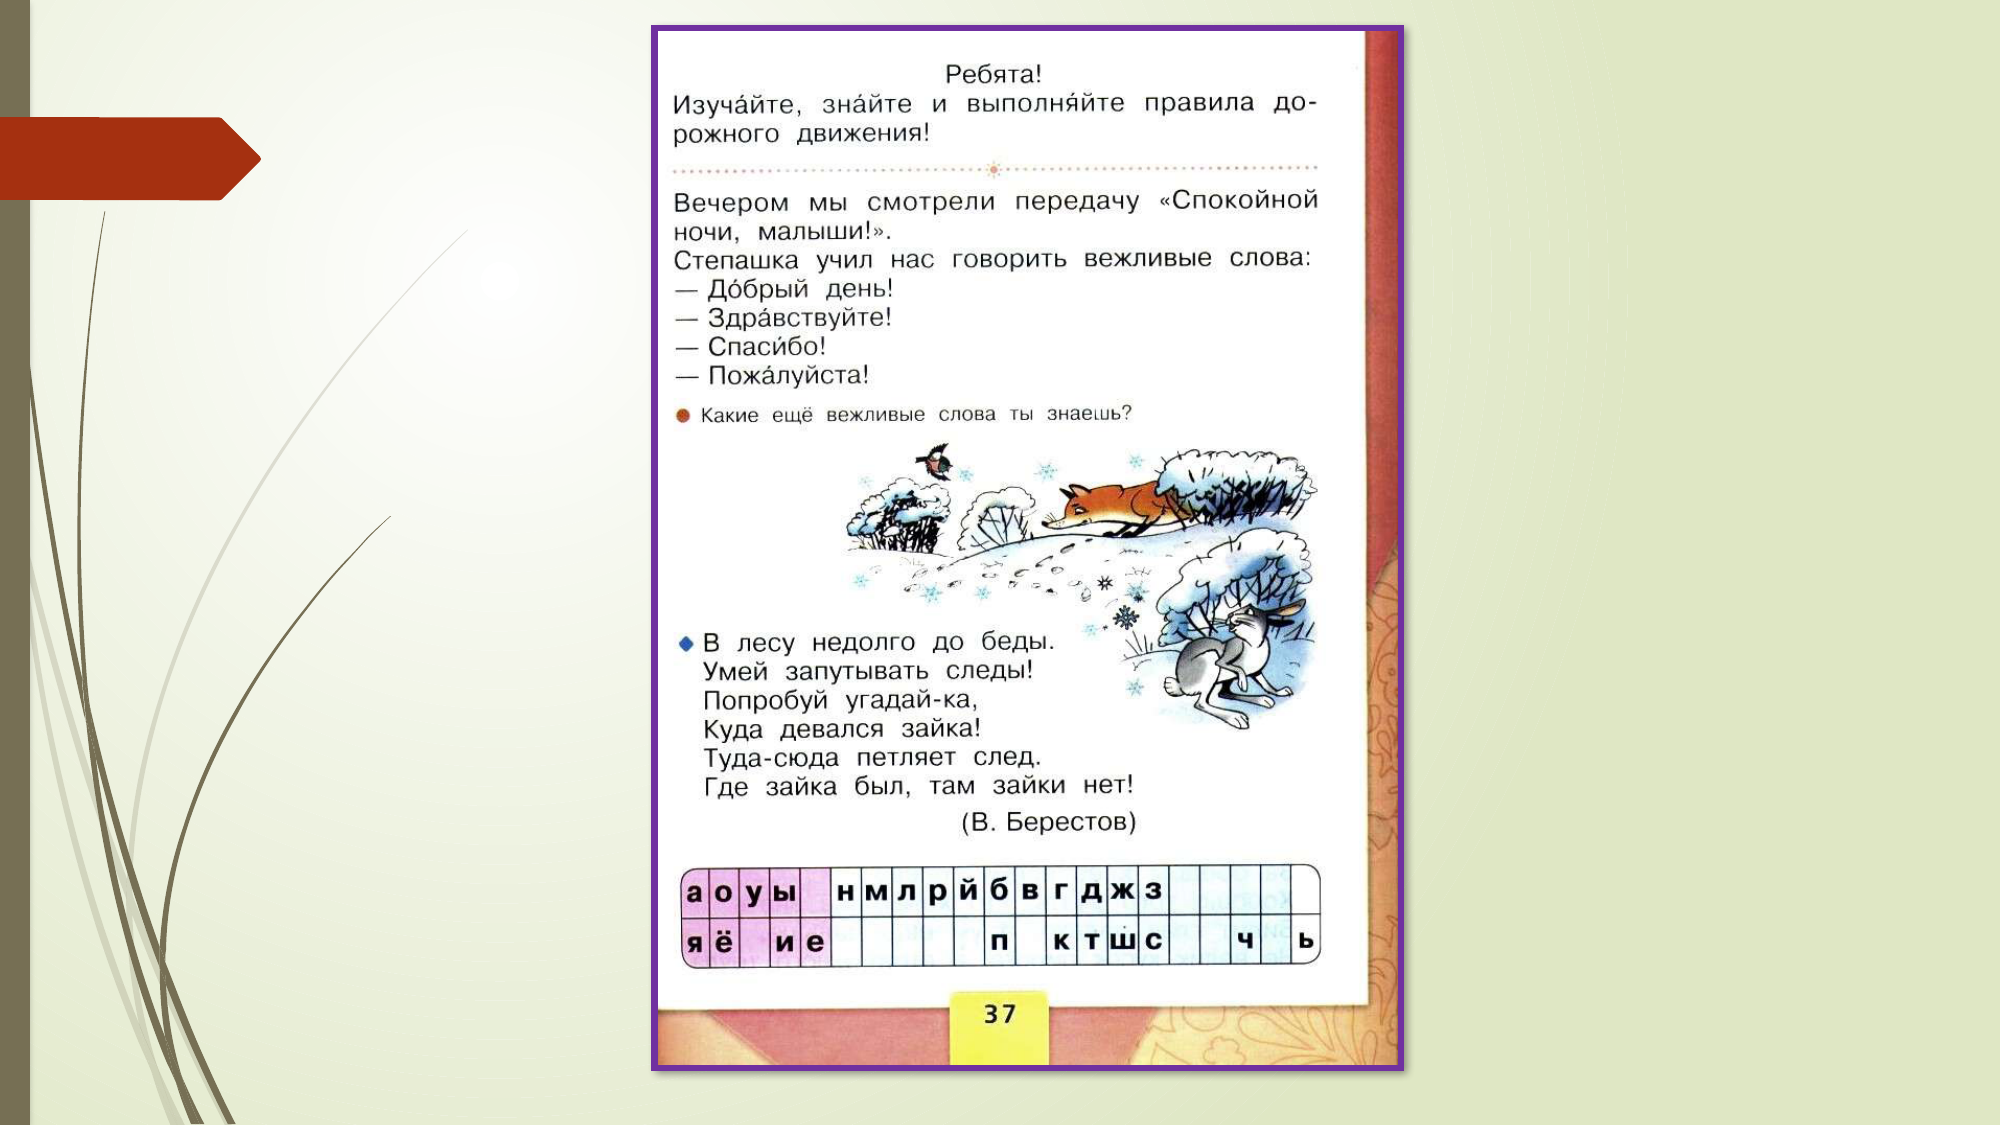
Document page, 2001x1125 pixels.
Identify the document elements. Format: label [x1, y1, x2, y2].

picture [657, 30, 1399, 1066]
